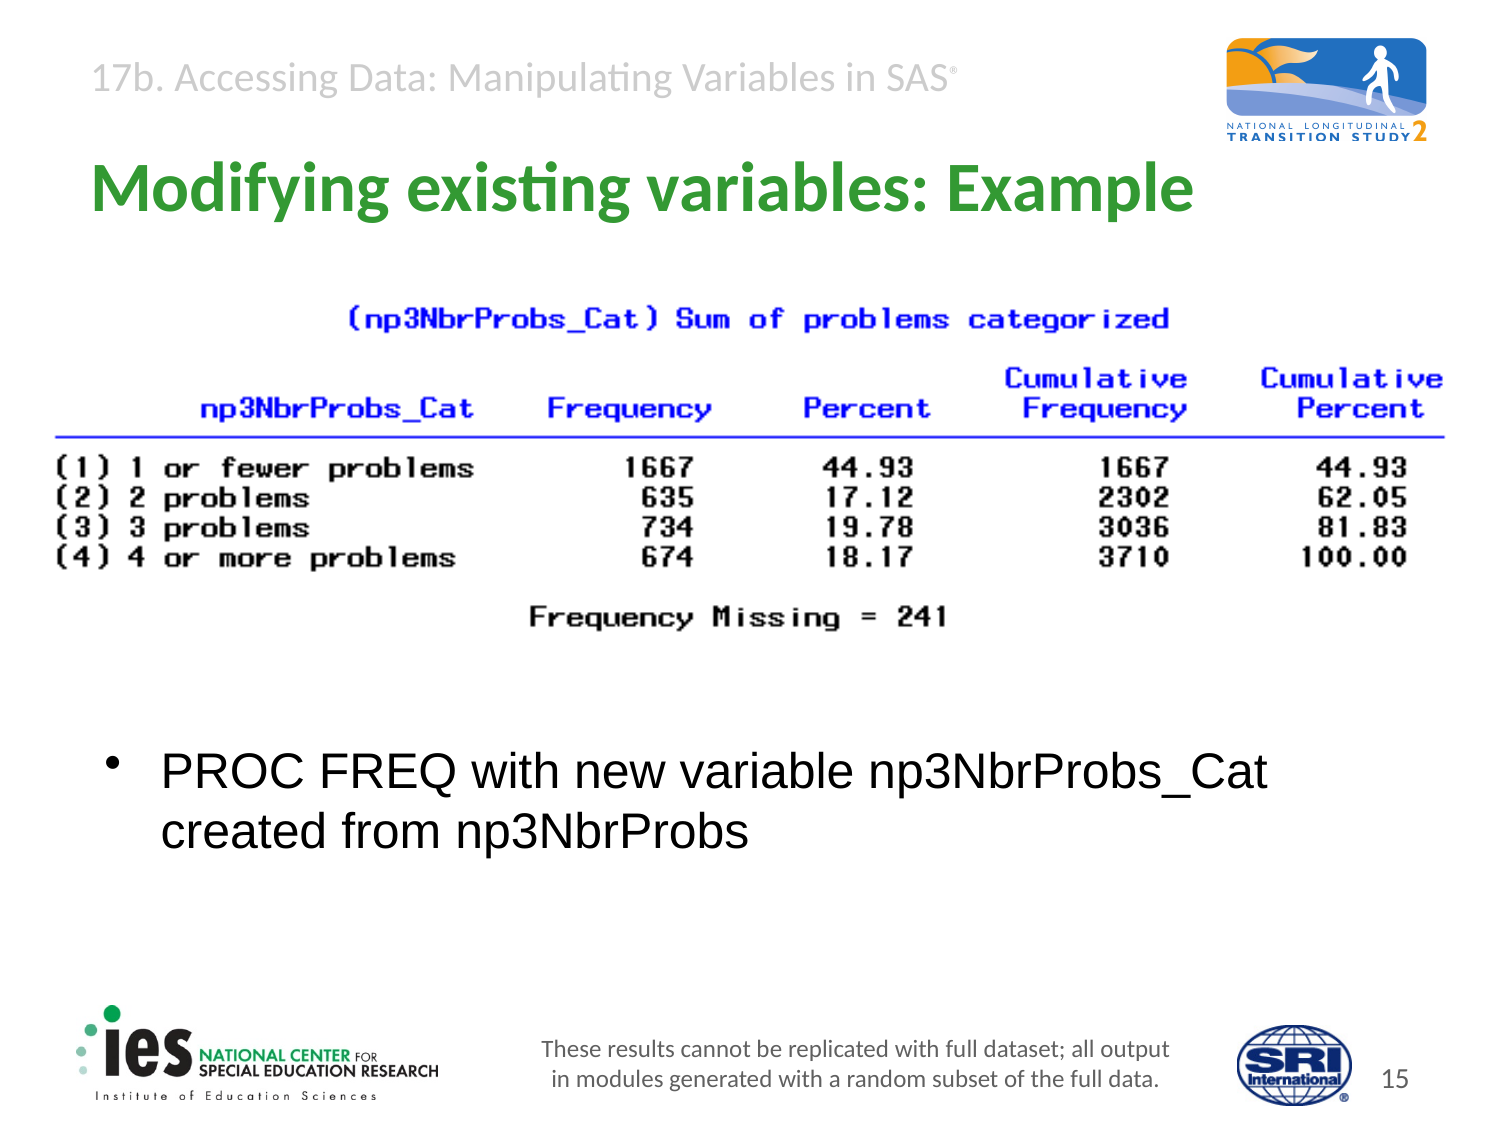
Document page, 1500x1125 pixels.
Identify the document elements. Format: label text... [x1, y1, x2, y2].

slide_number 14 [1321, 1051, 1426, 1125]
text_box PROC FREQ with new variable np3NbrProbs_Cat created from np3NbrProbs [89, 731, 1440, 925]
picture [1237, 1025, 1352, 1106]
picture [76, 1005, 438, 1100]
footer These results cannot be replicated with full dataset; all output in modules generated with a random subset of the full data. [437, 1024, 1276, 1104]
title Modifying existing variables: Example [74, 115, 1426, 251]
picture [49, 299, 1459, 650]
